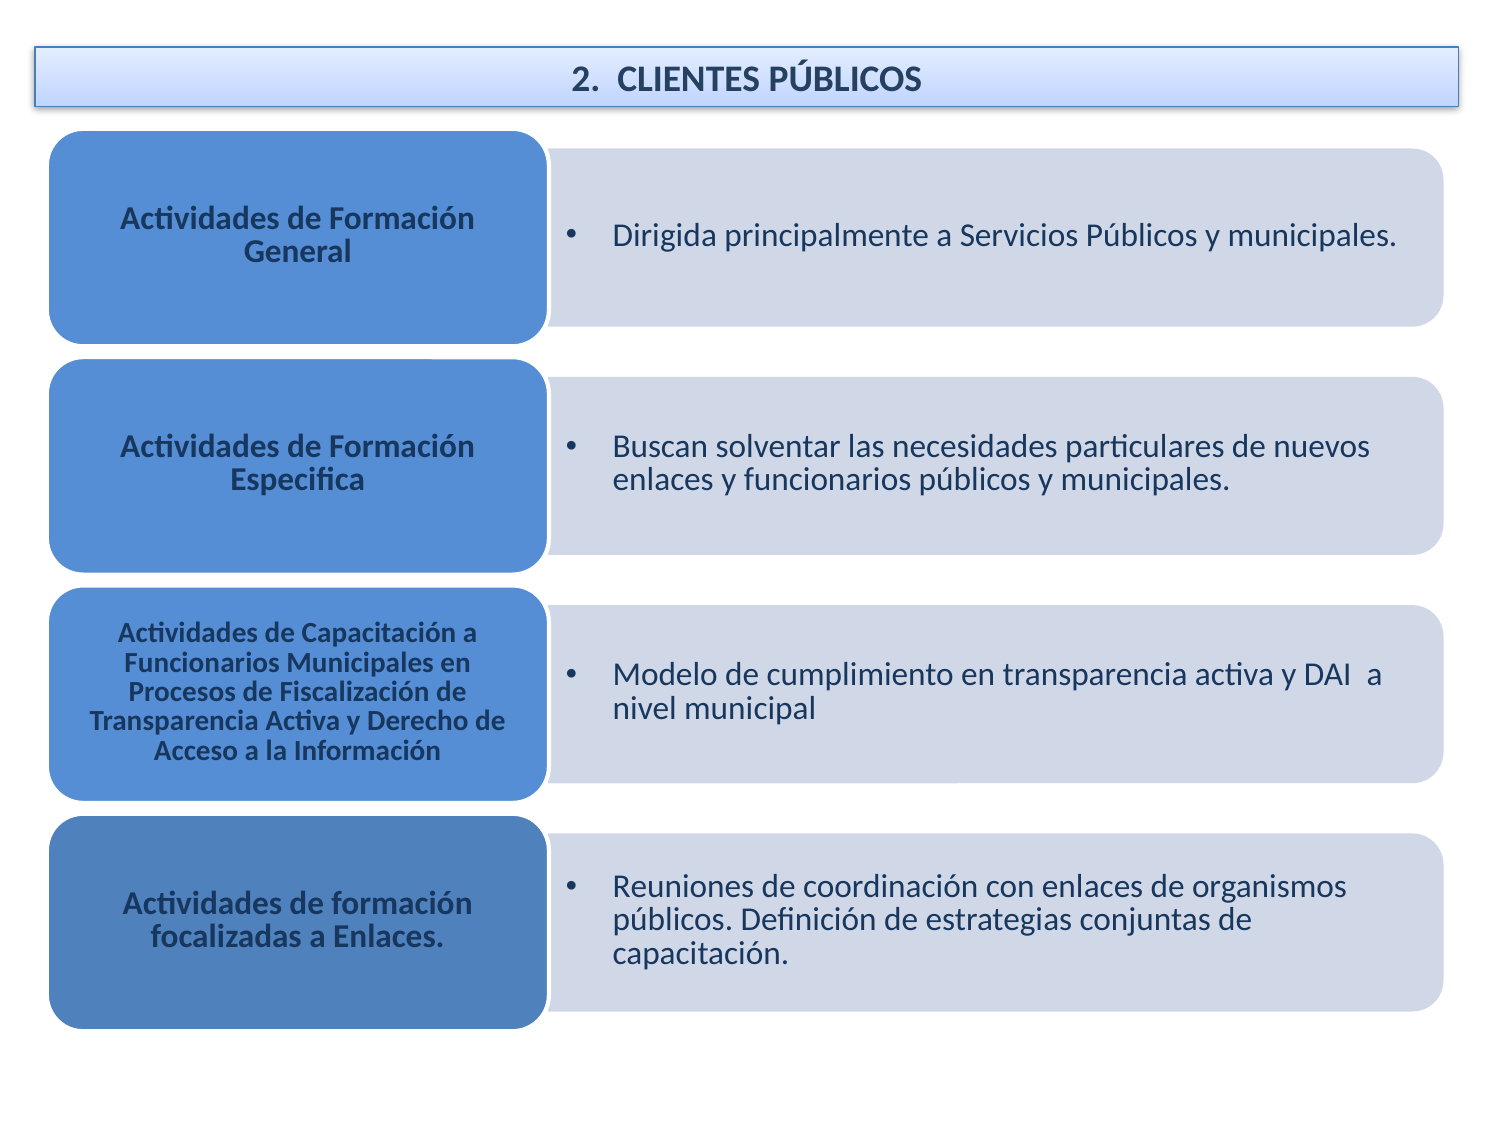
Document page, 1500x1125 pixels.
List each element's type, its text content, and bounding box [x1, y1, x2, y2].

text_box 2. CLIENTES PÚBLICOS [34, 46, 1459, 107]
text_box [46, 128, 1442, 1032]
